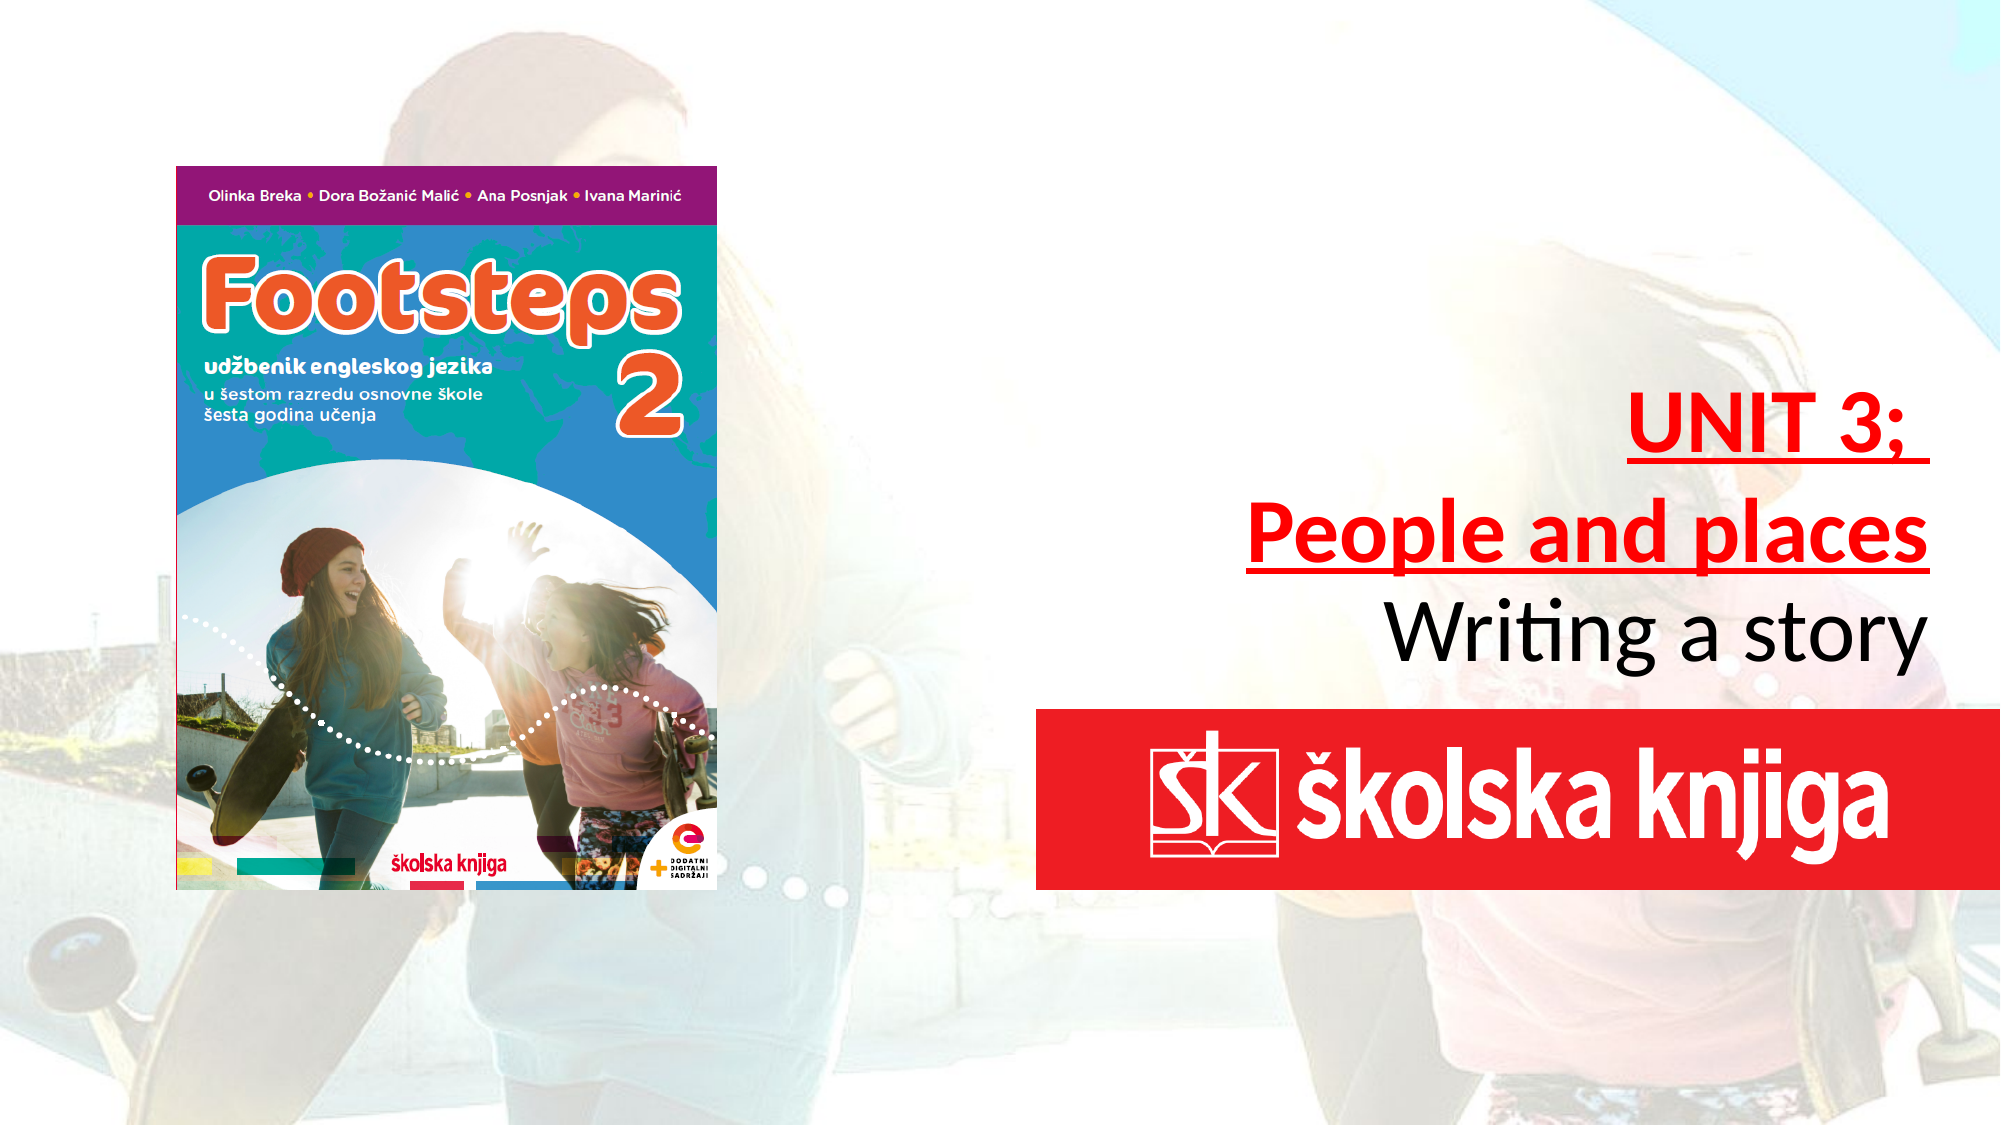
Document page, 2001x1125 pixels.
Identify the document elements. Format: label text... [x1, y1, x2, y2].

text_box Writing a story [795, 562, 1946, 688]
picture [0, 0, 2001, 1125]
text_box UNIT 3; People and places [912, 353, 1946, 562]
